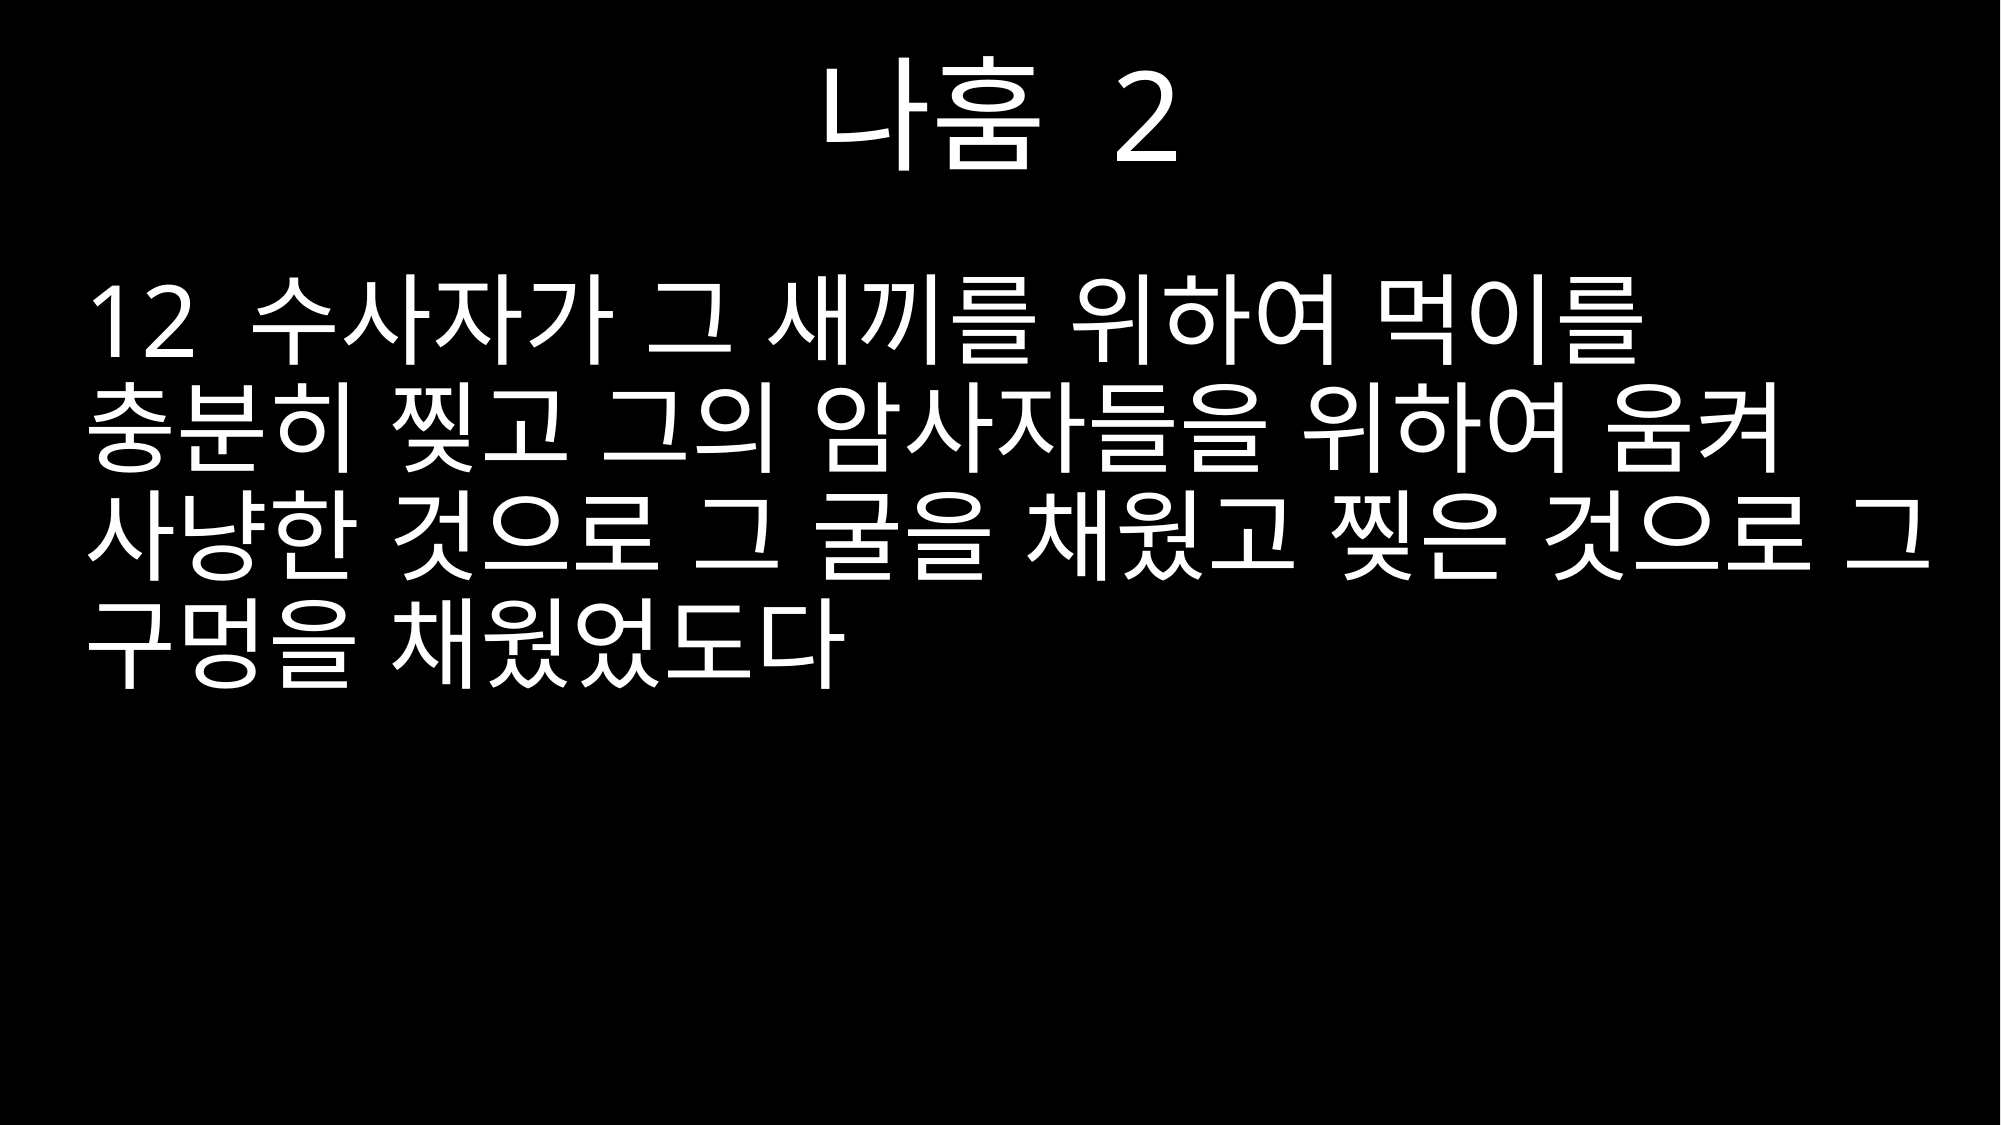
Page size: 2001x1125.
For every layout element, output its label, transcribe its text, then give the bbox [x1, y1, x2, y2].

footer 나훔 2 [0, 32, 2000, 192]
picture [0, 0, 2001, 1125]
list 12 수사자가 그 새끼를 위하여 먹이를 충분히 찢고 그의 암사자들을 위하여 움켜 사냥한 것으로 그 굴을 채웠고 찢은 것으로 그 구멍을 채웠었도다 [69, 263, 1953, 423]
